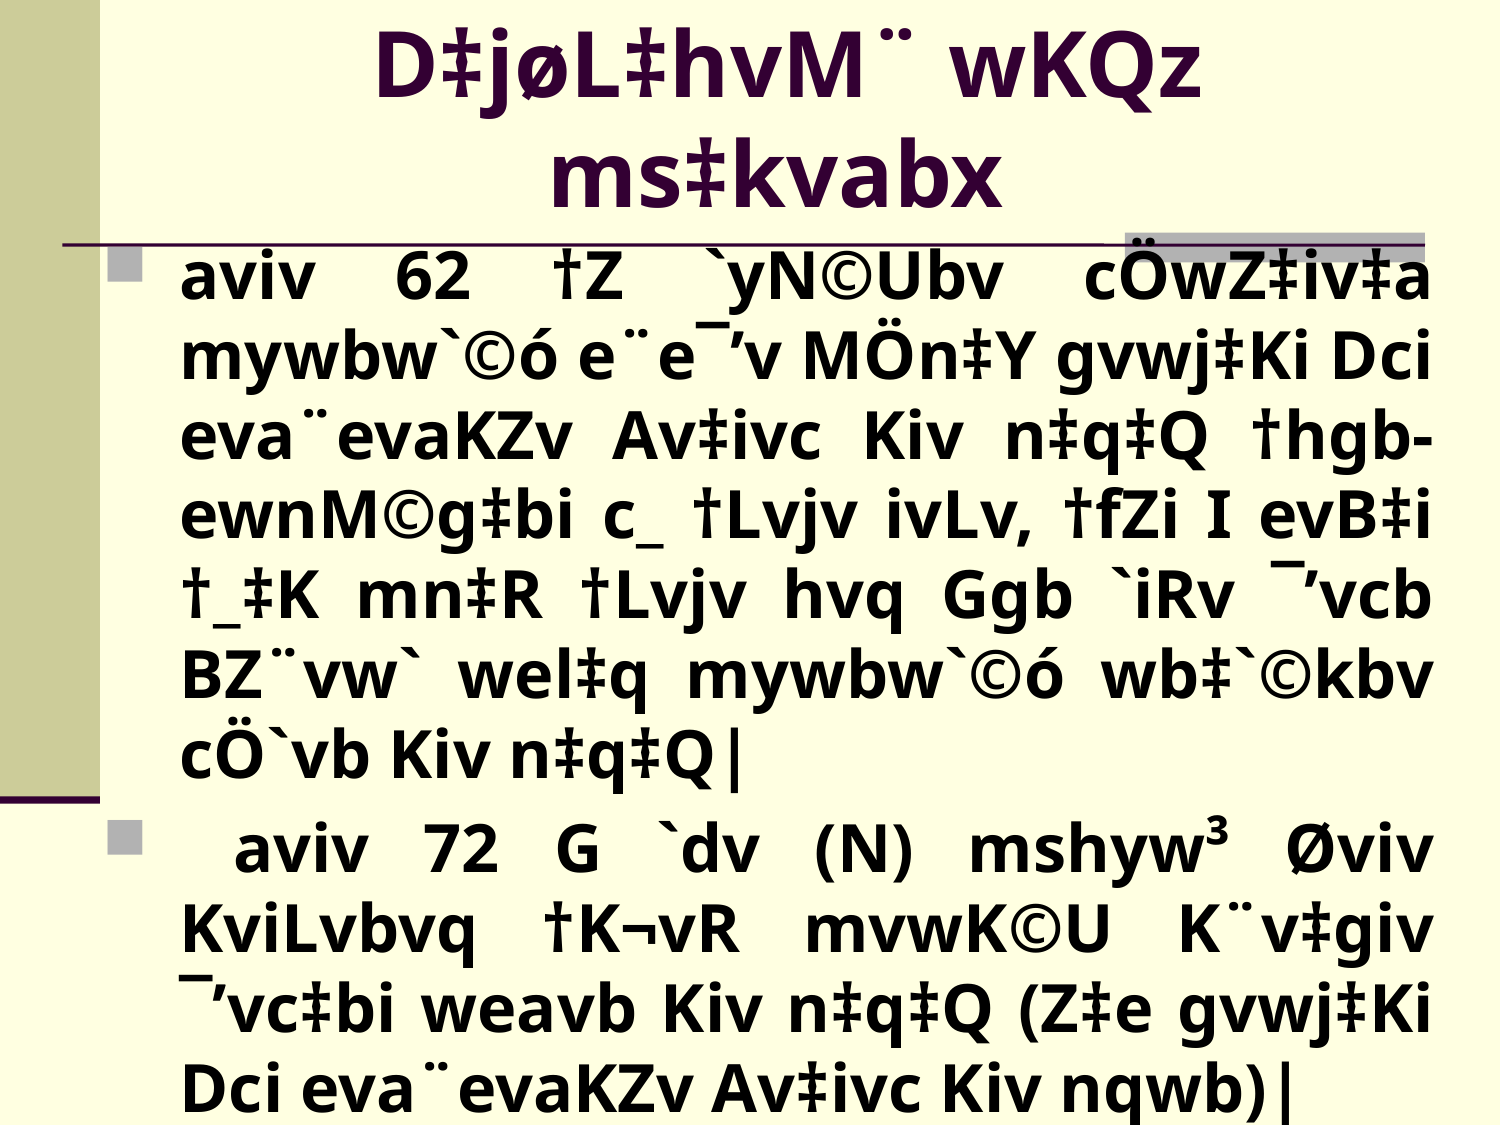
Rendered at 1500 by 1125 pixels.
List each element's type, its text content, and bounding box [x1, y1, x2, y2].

list aviv 62 †Z `yN©Ubv cÖwZ‡iv‡a mywbw`©ó e¨e¯’v MÖn‡Y gvwj‡Ki Dci eva¨evaKZv Av‡ivc Kiv n‡q‡Q †hgb- ewnM©g‡bi c_ †Lvjv ivLv, †fZi I evB‡i †_‡K mn‡R †Lvjv hvq Ggb `iRv ¯’vcb BZ¨vw` wel‡q mywbw`©ó wb‡`©kbv cÖ`vb Kiv n‡q‡Q| aviv 72 G `dv (N) mshyw³ Øviv KviLvbvq †K¬vR mvwK©U K¨v‡giv ¯’vc‡bi weavb Kiv n‡q‡Q (Z‡e gvwj‡Ki Dci eva¨evaKZv Av‡ivc Kiv nqwb)| [87, 224, 1451, 951]
title D‡jøL‡hvM¨ wKQz ms‡kvabx [149, 45, 1426, 224]
